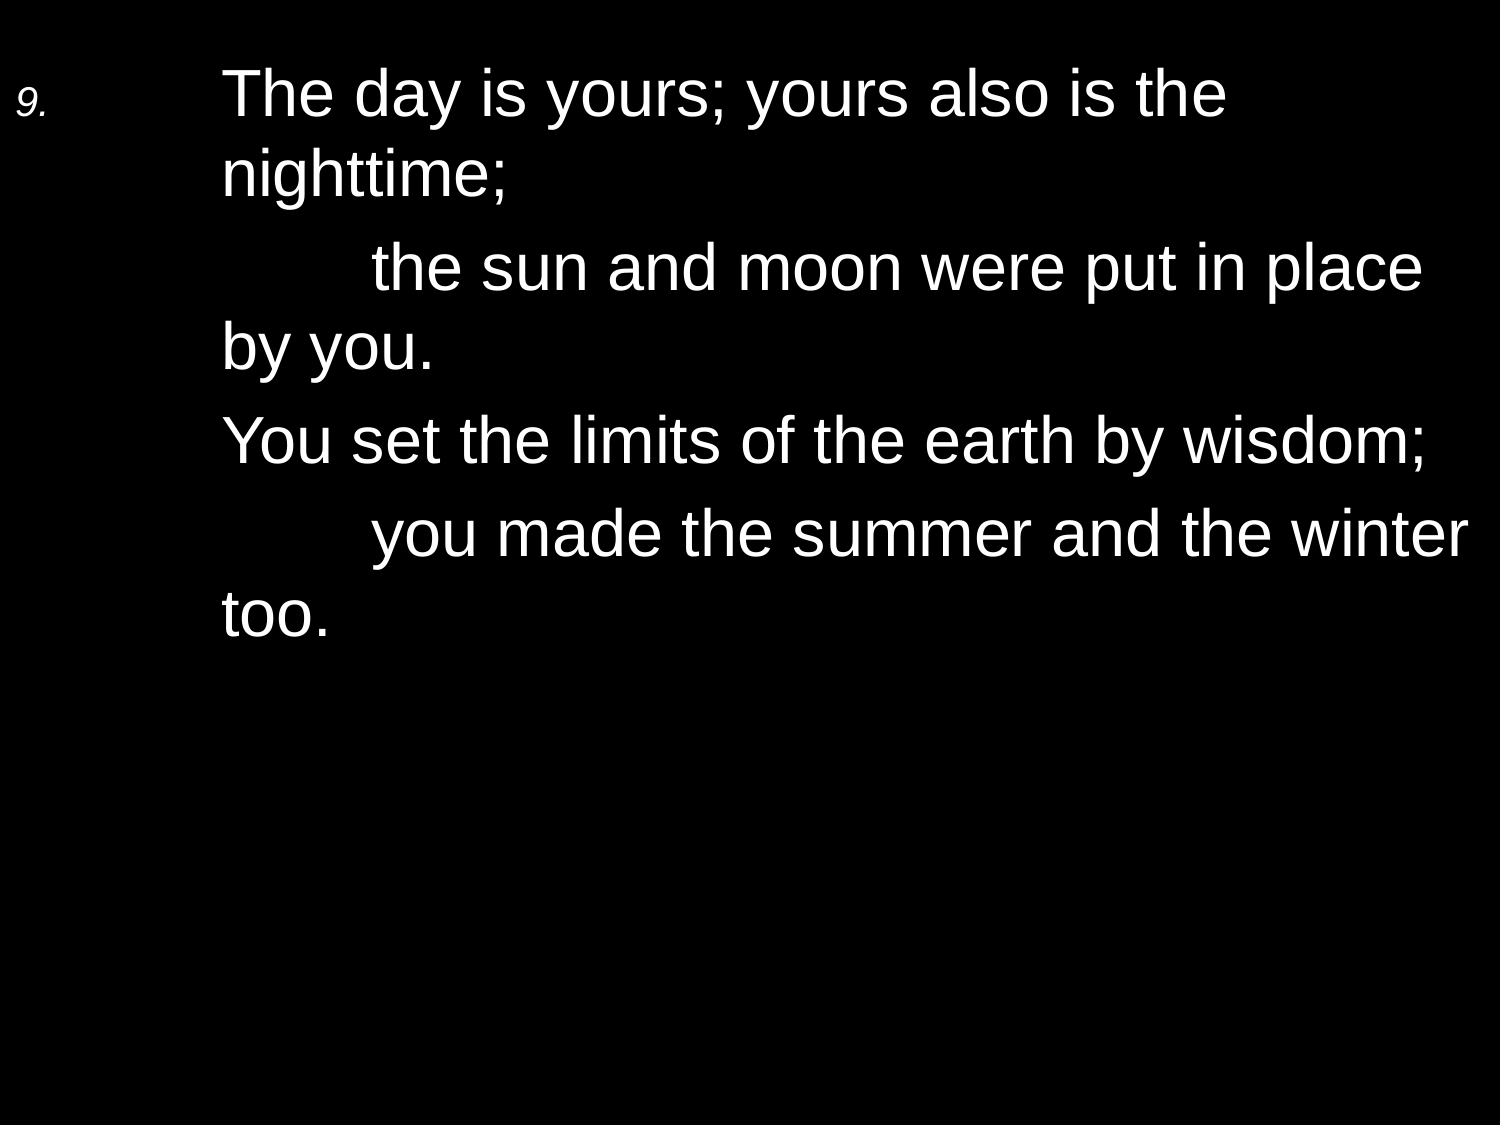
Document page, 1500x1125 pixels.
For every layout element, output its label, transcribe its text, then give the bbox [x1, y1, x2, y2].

list 9. The day is yours; yours also is the nighttime; the sun and moon were put in place by you. You set the limits of the earth by wisdom; you made the summer and the winter too. [0, 42, 1500, 1047]
